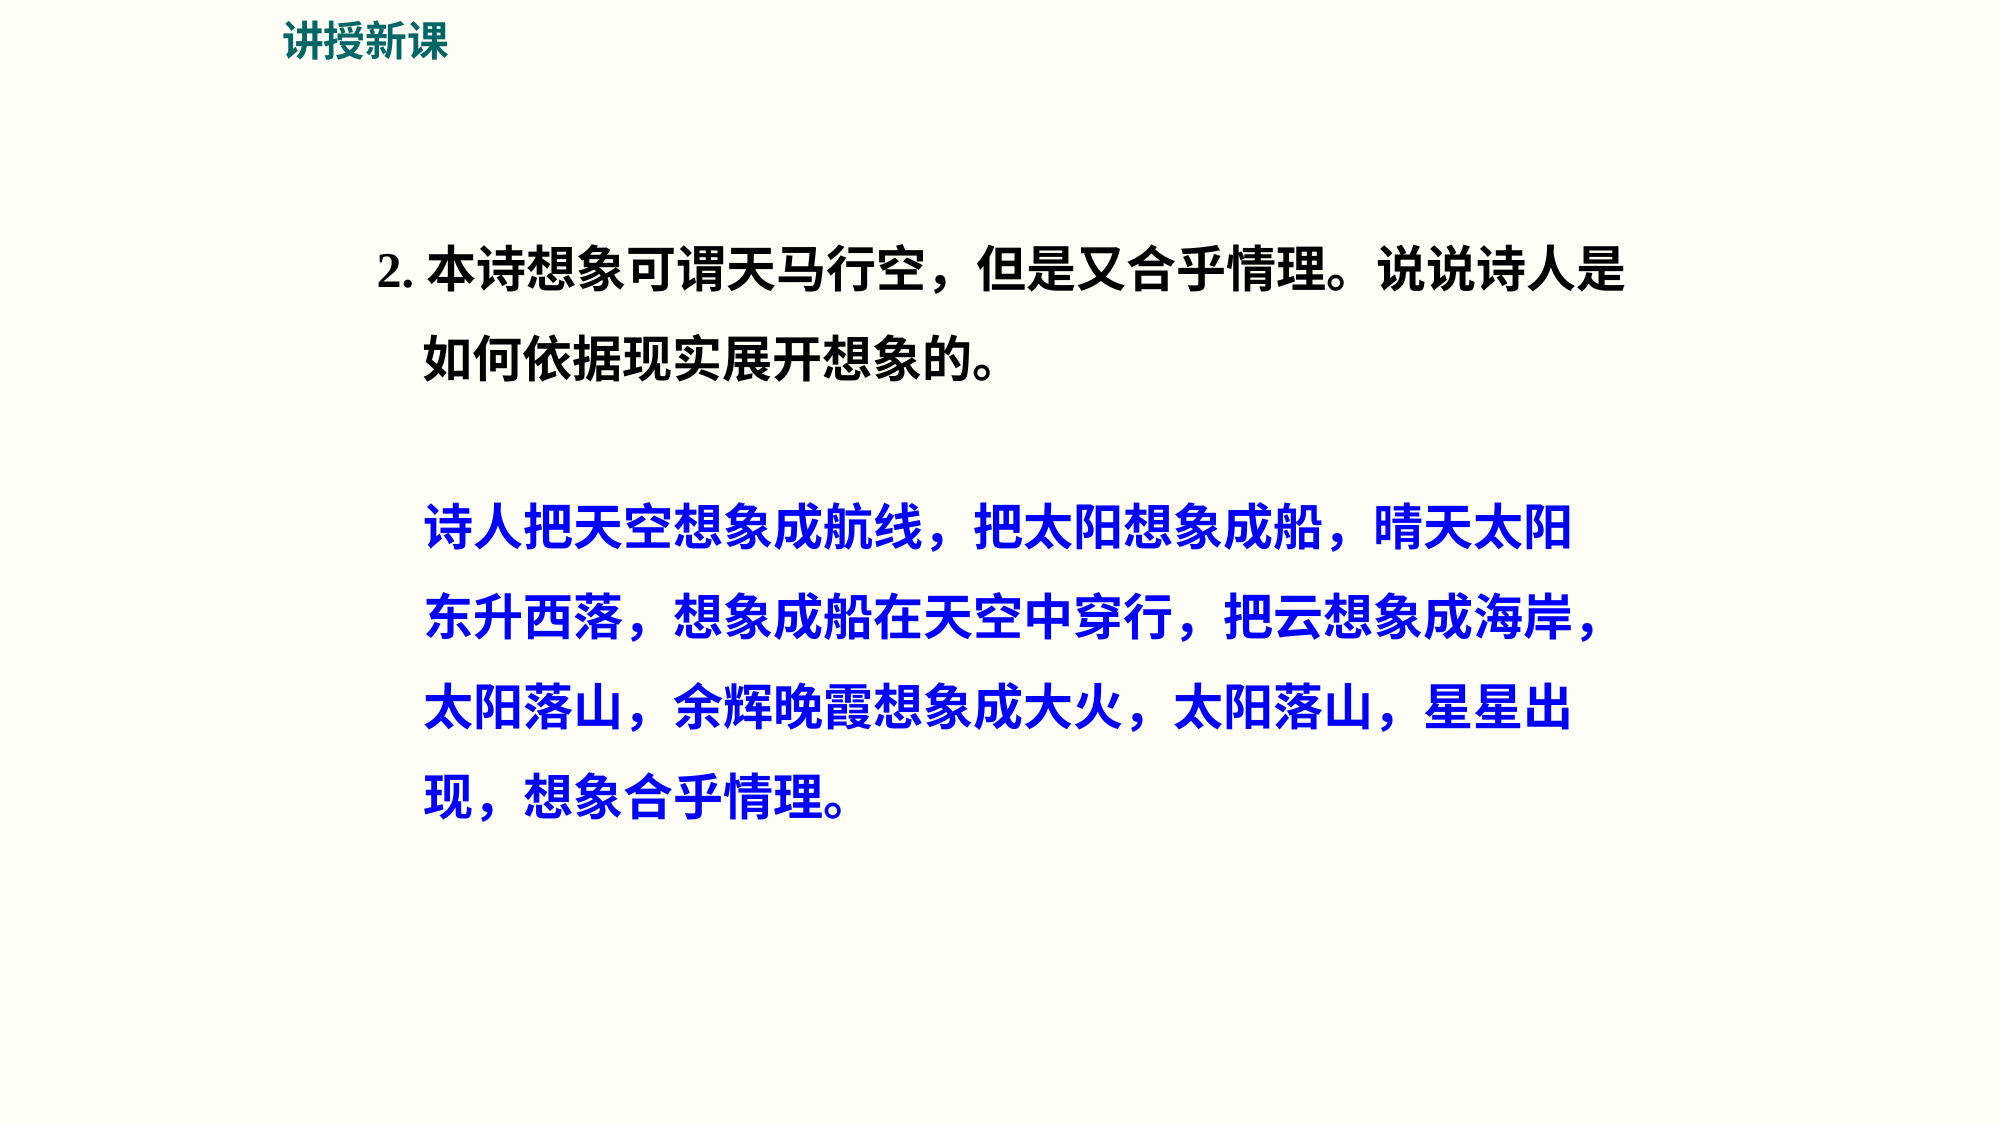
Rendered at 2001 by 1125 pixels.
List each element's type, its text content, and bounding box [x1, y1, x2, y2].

text_box 2.本诗想象可谓天马行空，但是又合乎情理。说说诗人是 如何依据现实展开想象的。 [361, 199, 1666, 395]
text_box 诗人把天空想象成航线，把太阳想象成船，晴天太阳东升西落，想象成船在天空中穿行，把云想象成海岸，太阳落山，余辉晚霞想象成大火，太阳落山，星星出现，想象合乎情理。 [408, 458, 1628, 833]
text_box 讲授新课 [267, 7, 480, 73]
